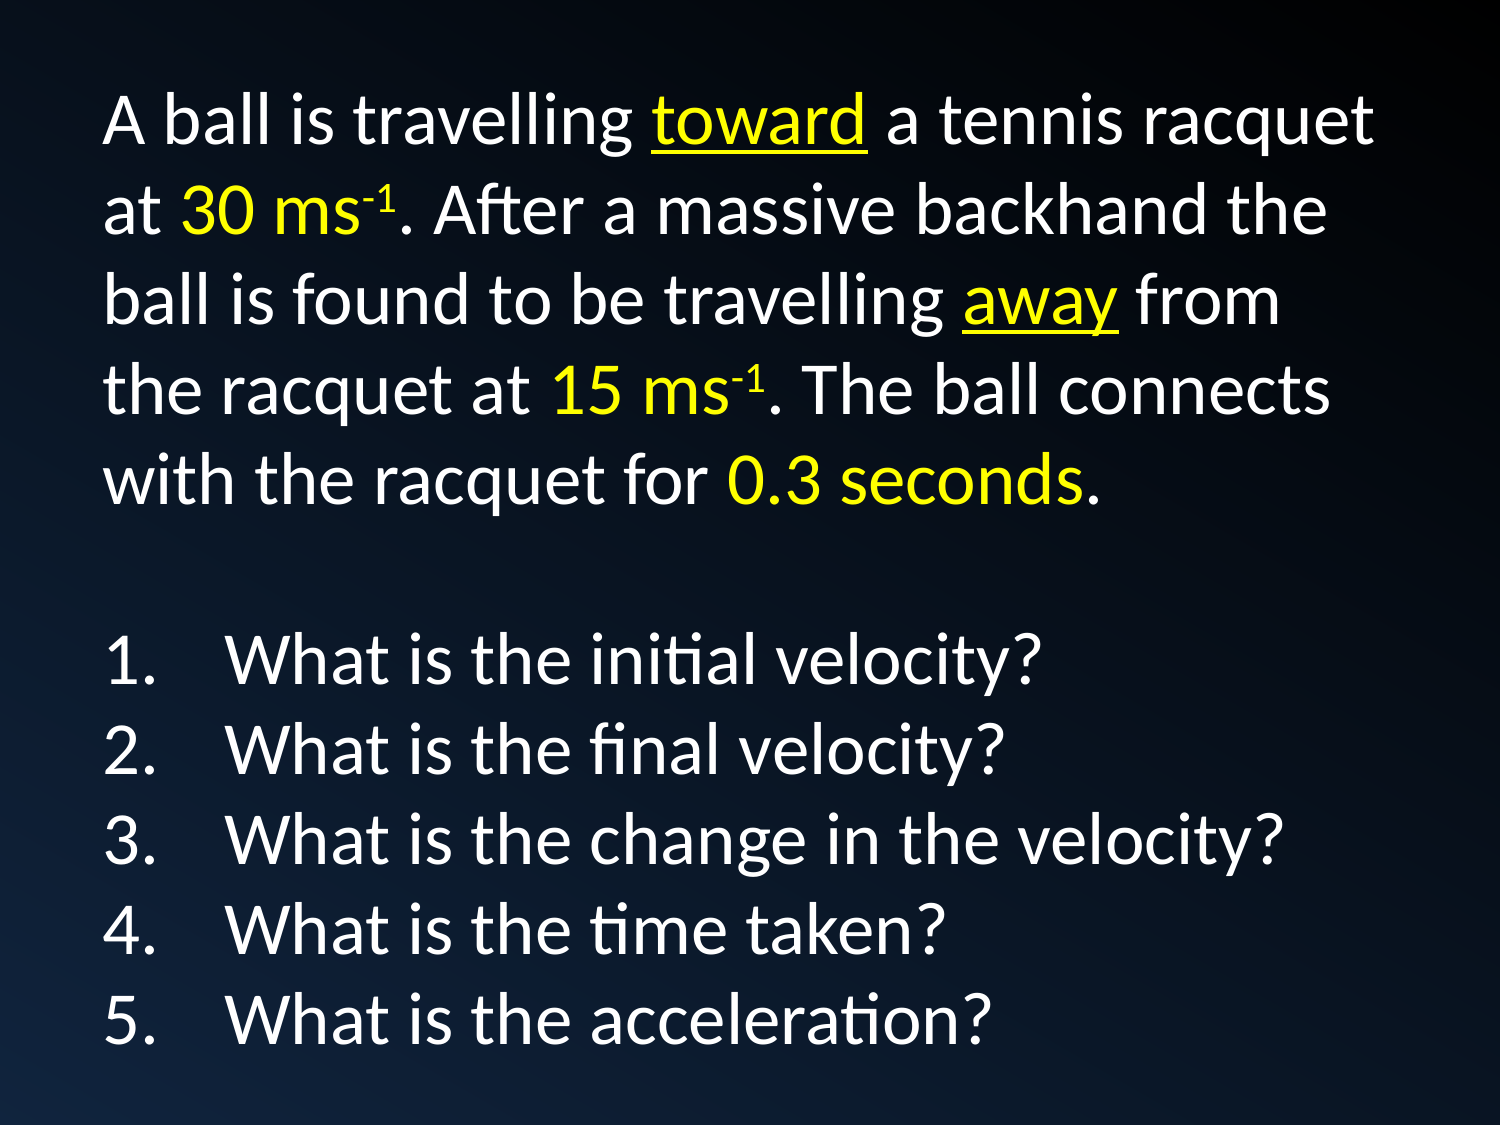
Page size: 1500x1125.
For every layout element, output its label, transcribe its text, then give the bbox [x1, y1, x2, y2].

text_box A ball is travelling toward a tennis racquet at 30 ms-1. After a massive backhand the ball is found to be travelling away from the racquet at 15 ms-1. The ball connects with the racquet for 0.3 seconds. What is the initial velocity? What is the final velocity? What is the change in the velocity? What is the time taken? What is the acceleration? [87, 62, 1400, 1068]
